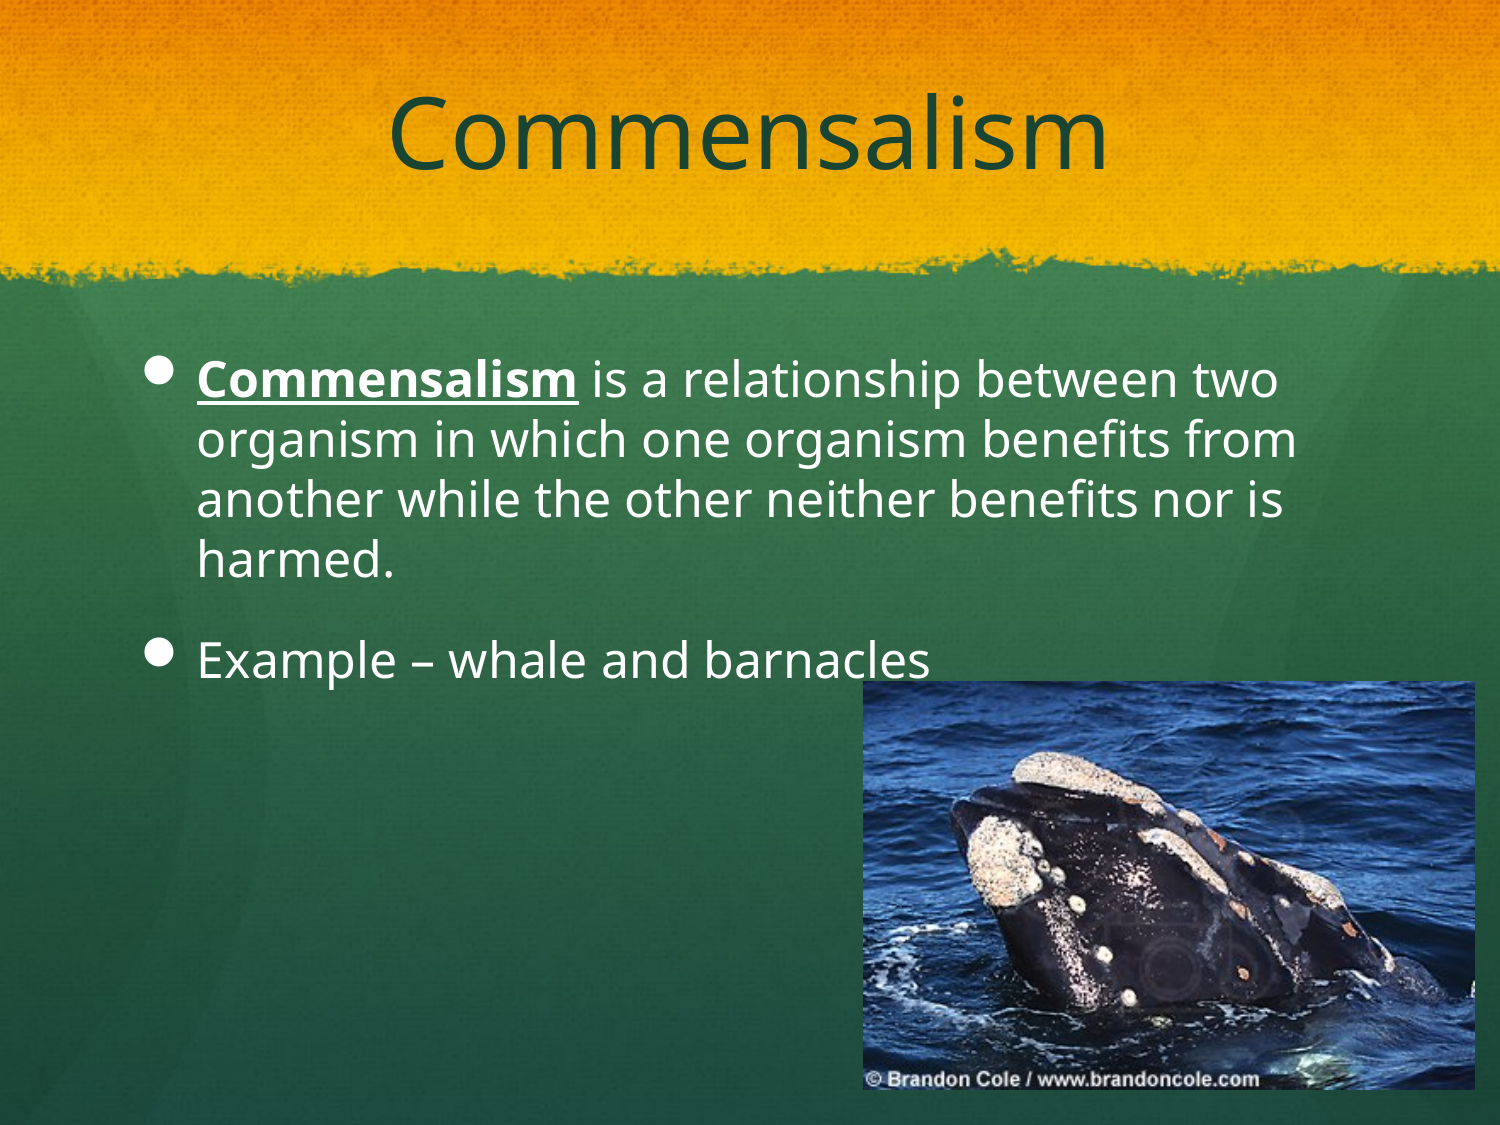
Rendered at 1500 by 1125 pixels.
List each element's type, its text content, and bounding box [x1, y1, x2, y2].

list Commensalism is a relationship between two organism in which one organism benefits from another while the other neither benefits nor is harmed. Example – whale and barnacles [125, 339, 1375, 1026]
title Commensalism [125, 13, 1375, 246]
picture [0, 0, 1500, 1125]
